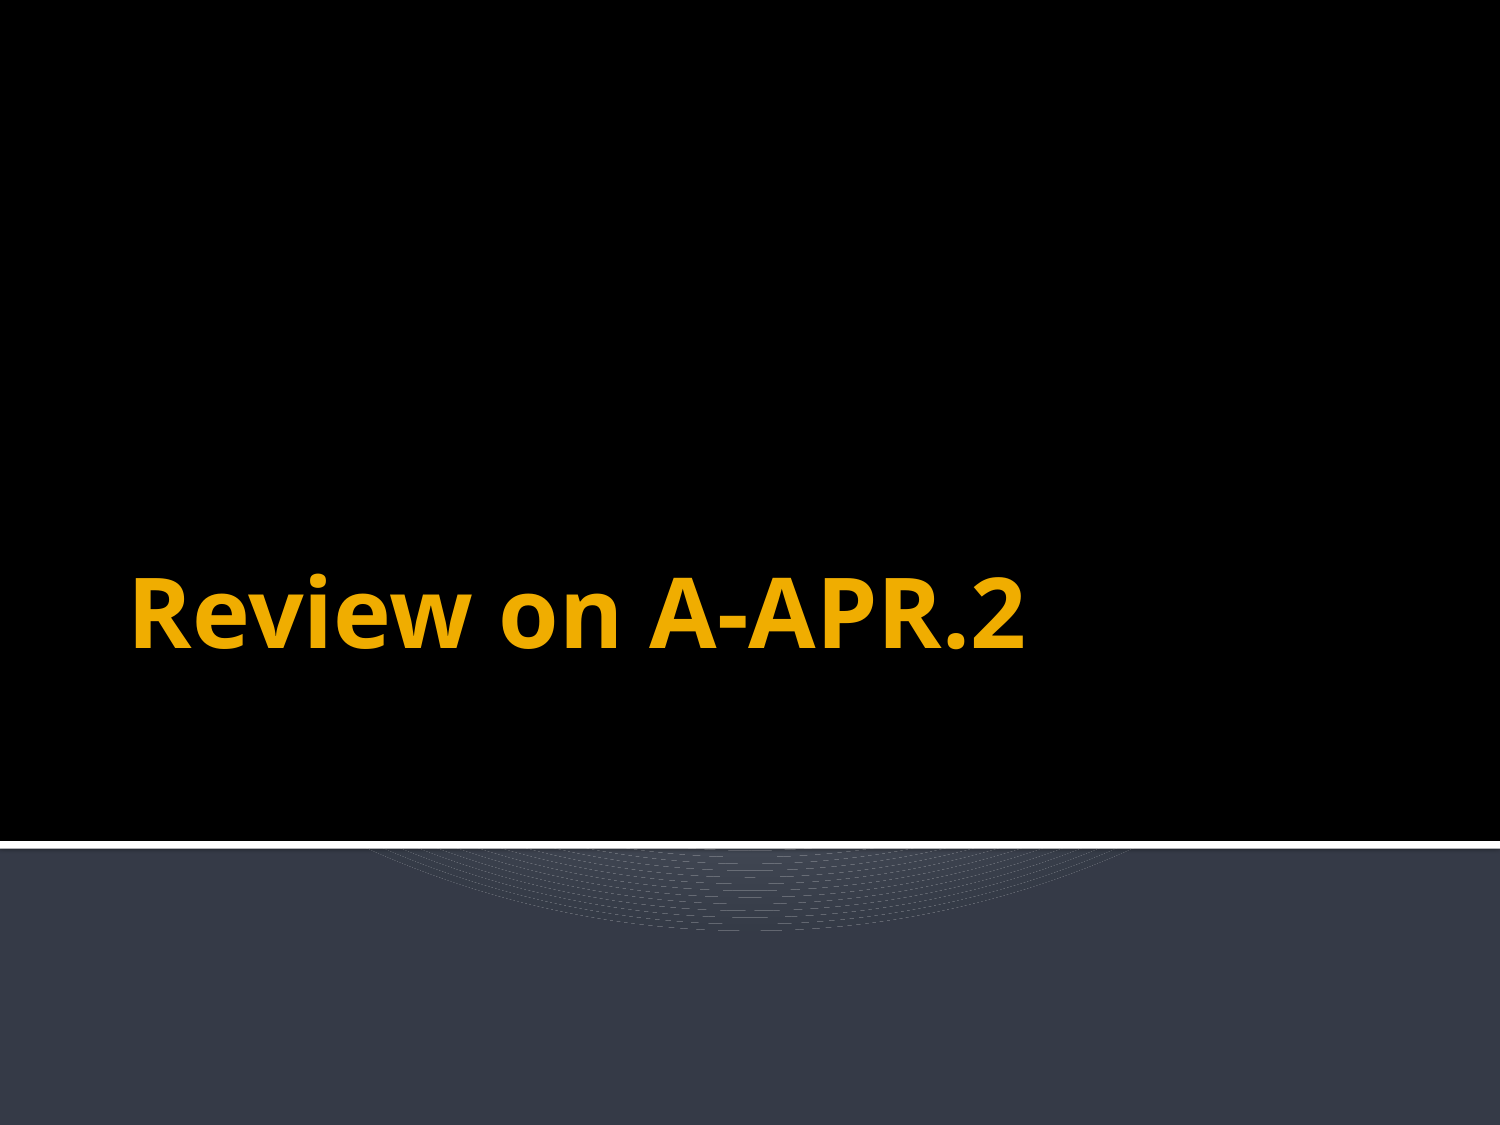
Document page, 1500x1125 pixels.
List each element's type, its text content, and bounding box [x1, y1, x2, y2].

title Review on A-APR.2 [112, 550, 1438, 825]
